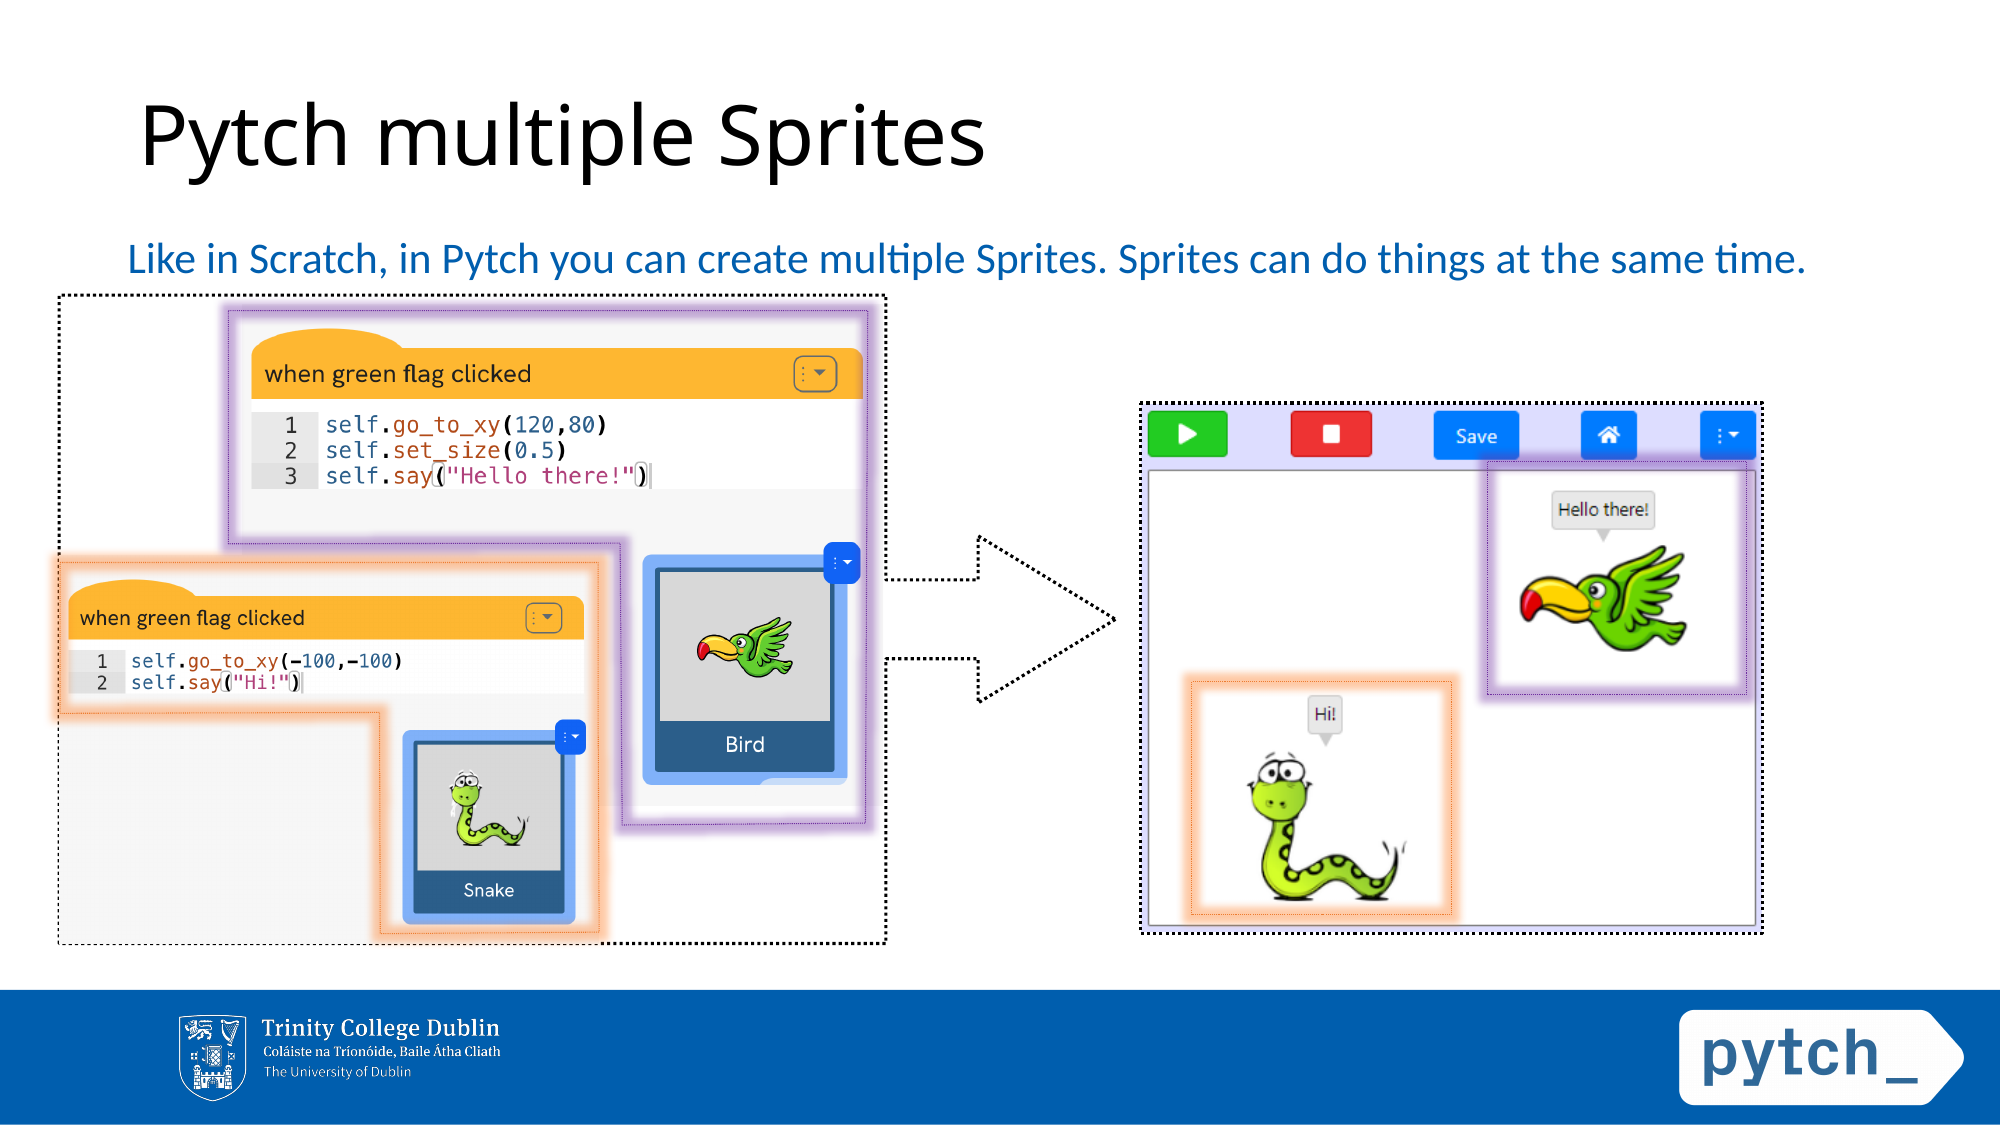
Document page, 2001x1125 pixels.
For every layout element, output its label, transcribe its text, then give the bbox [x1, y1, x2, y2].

picture [178, 1014, 502, 1102]
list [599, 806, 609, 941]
picture [1590, 894, 2001, 1125]
text_box [59, 295, 1116, 944]
list Like in Scratch, in Pytch you can create multiple Sprites. Sprites can do things at the same time. [112, 227, 1941, 352]
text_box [1141, 404, 1761, 932]
text_box [228, 310, 242, 544]
title Pytch multiple Sprites [123, 30, 1849, 227]
picture [59, 304, 883, 944]
text_box [622, 806, 866, 826]
